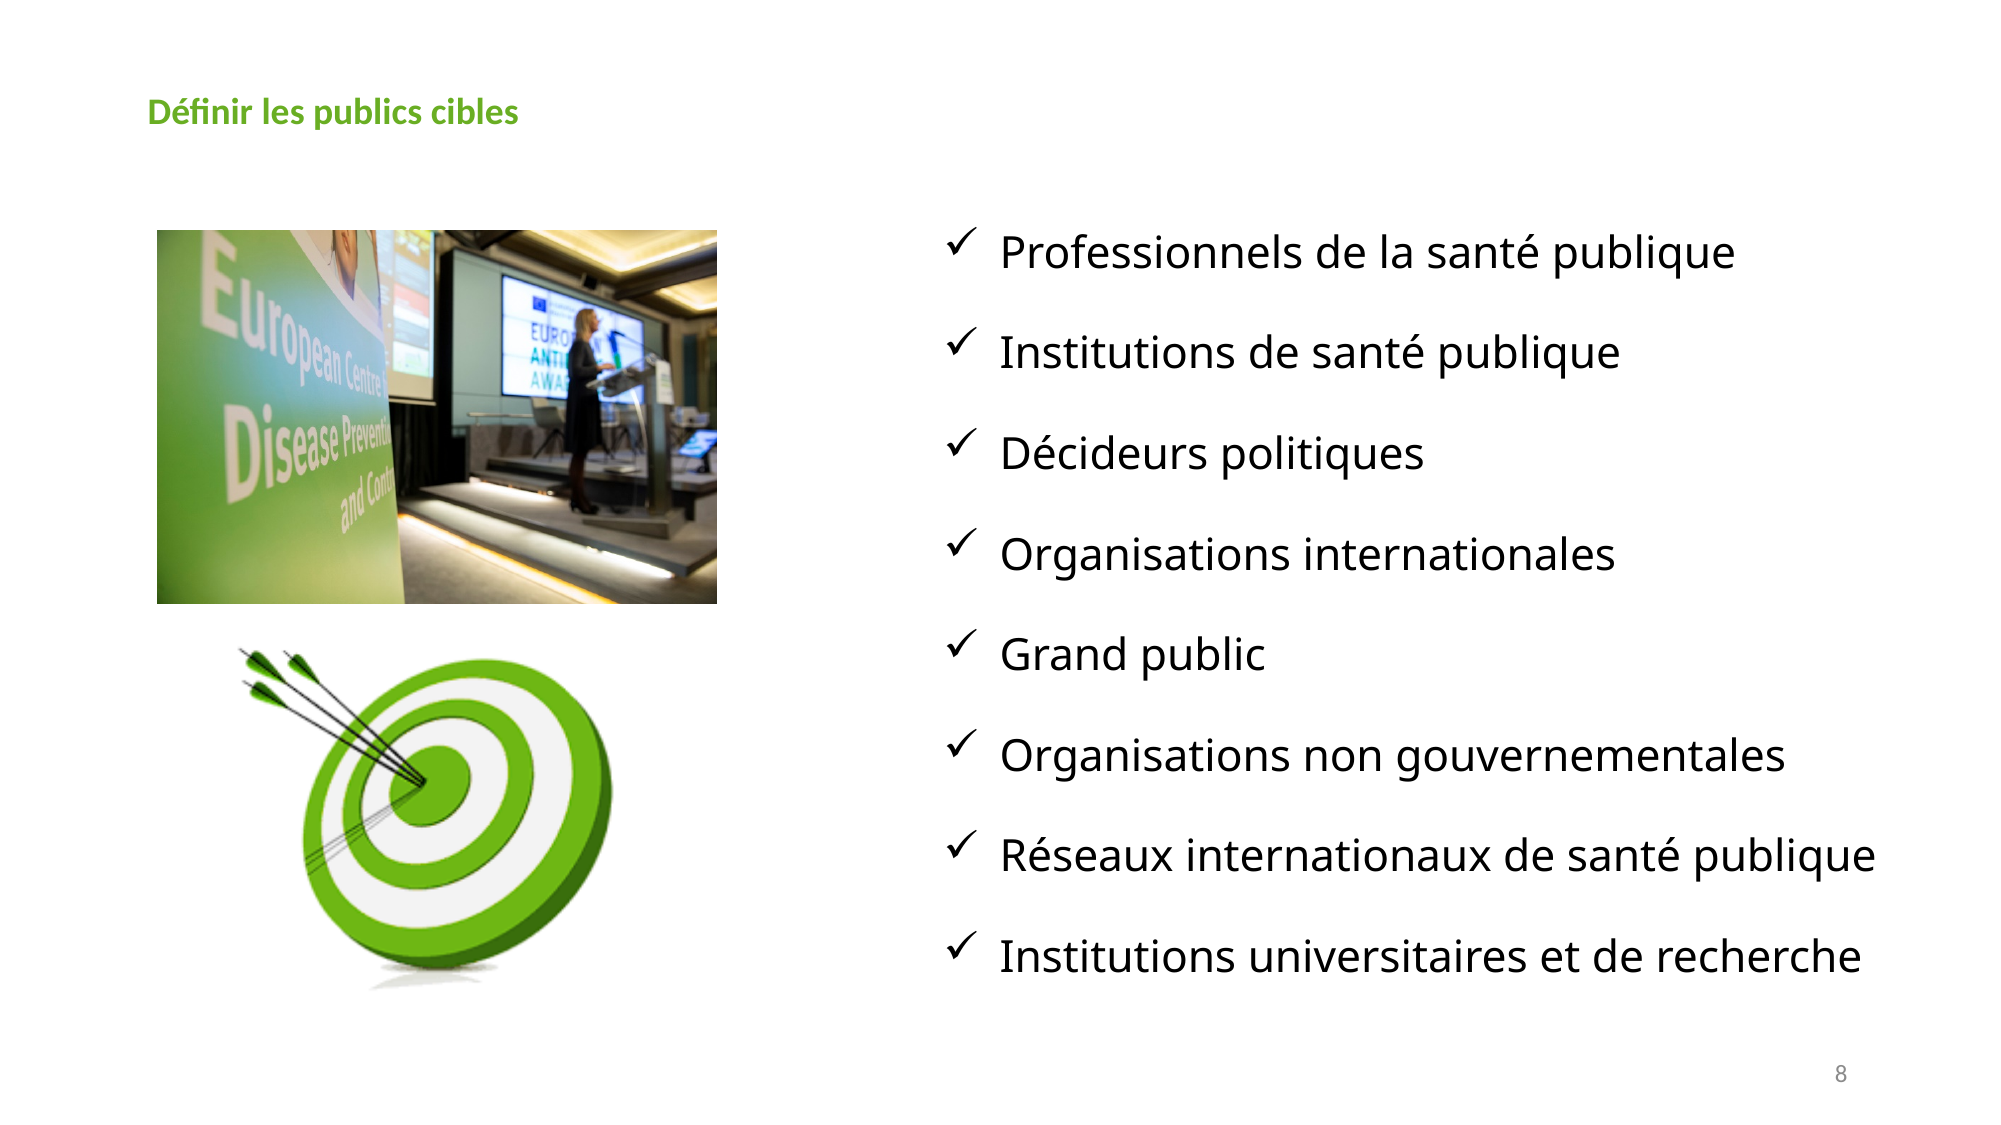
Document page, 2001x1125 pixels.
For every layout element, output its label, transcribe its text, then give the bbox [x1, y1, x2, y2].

slide_number 8 [1412, 1042, 1863, 1103]
title Définir les publics cibles [132, 34, 1638, 191]
picture [157, 230, 717, 604]
text_box Professionnels de la santé publique Institutions de santé publique Décideurs politiques Organisations internationales Grand public Organisations non gouvernementales Réseaux internationaux de santé publique Institutions universitaires et de recherche [930, 190, 1913, 756]
picture [157, 643, 695, 1013]
